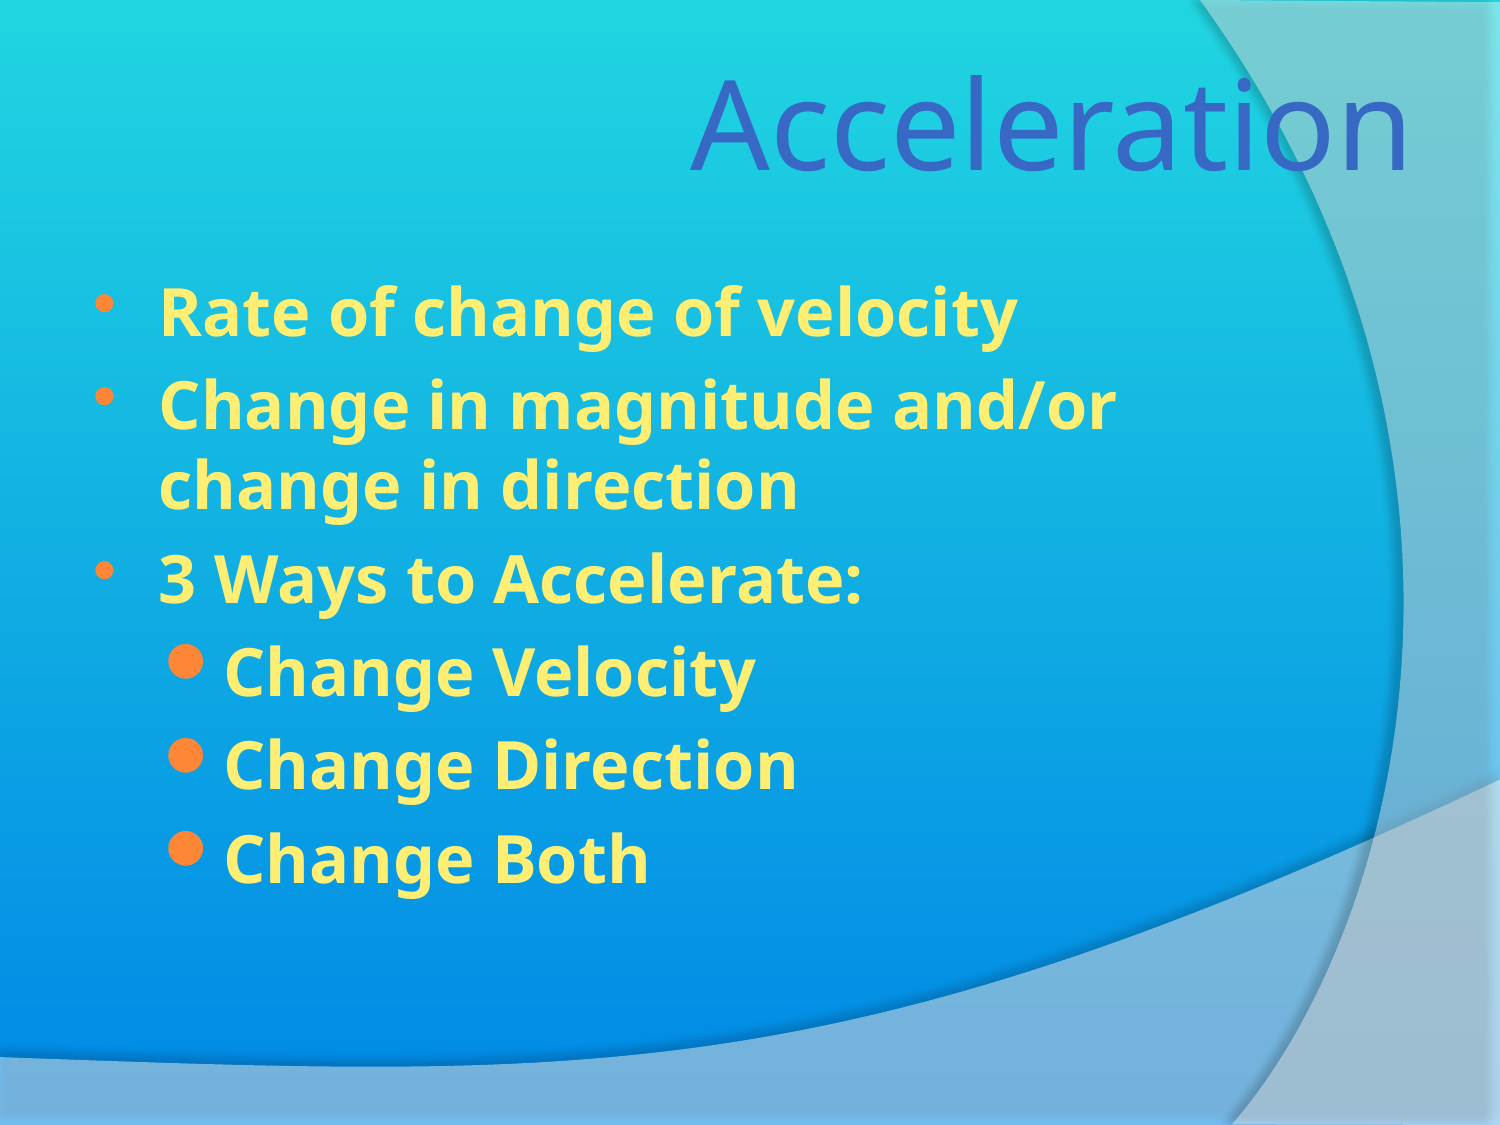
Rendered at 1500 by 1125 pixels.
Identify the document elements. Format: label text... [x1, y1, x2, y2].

text_box Acceleration [675, 37, 1430, 203]
list Rate of change of velocity Change in magnitude and/or change in direction 3 Ways to Accelerate: Change Velocity Change Direction Change Both [75, 262, 1300, 1005]
